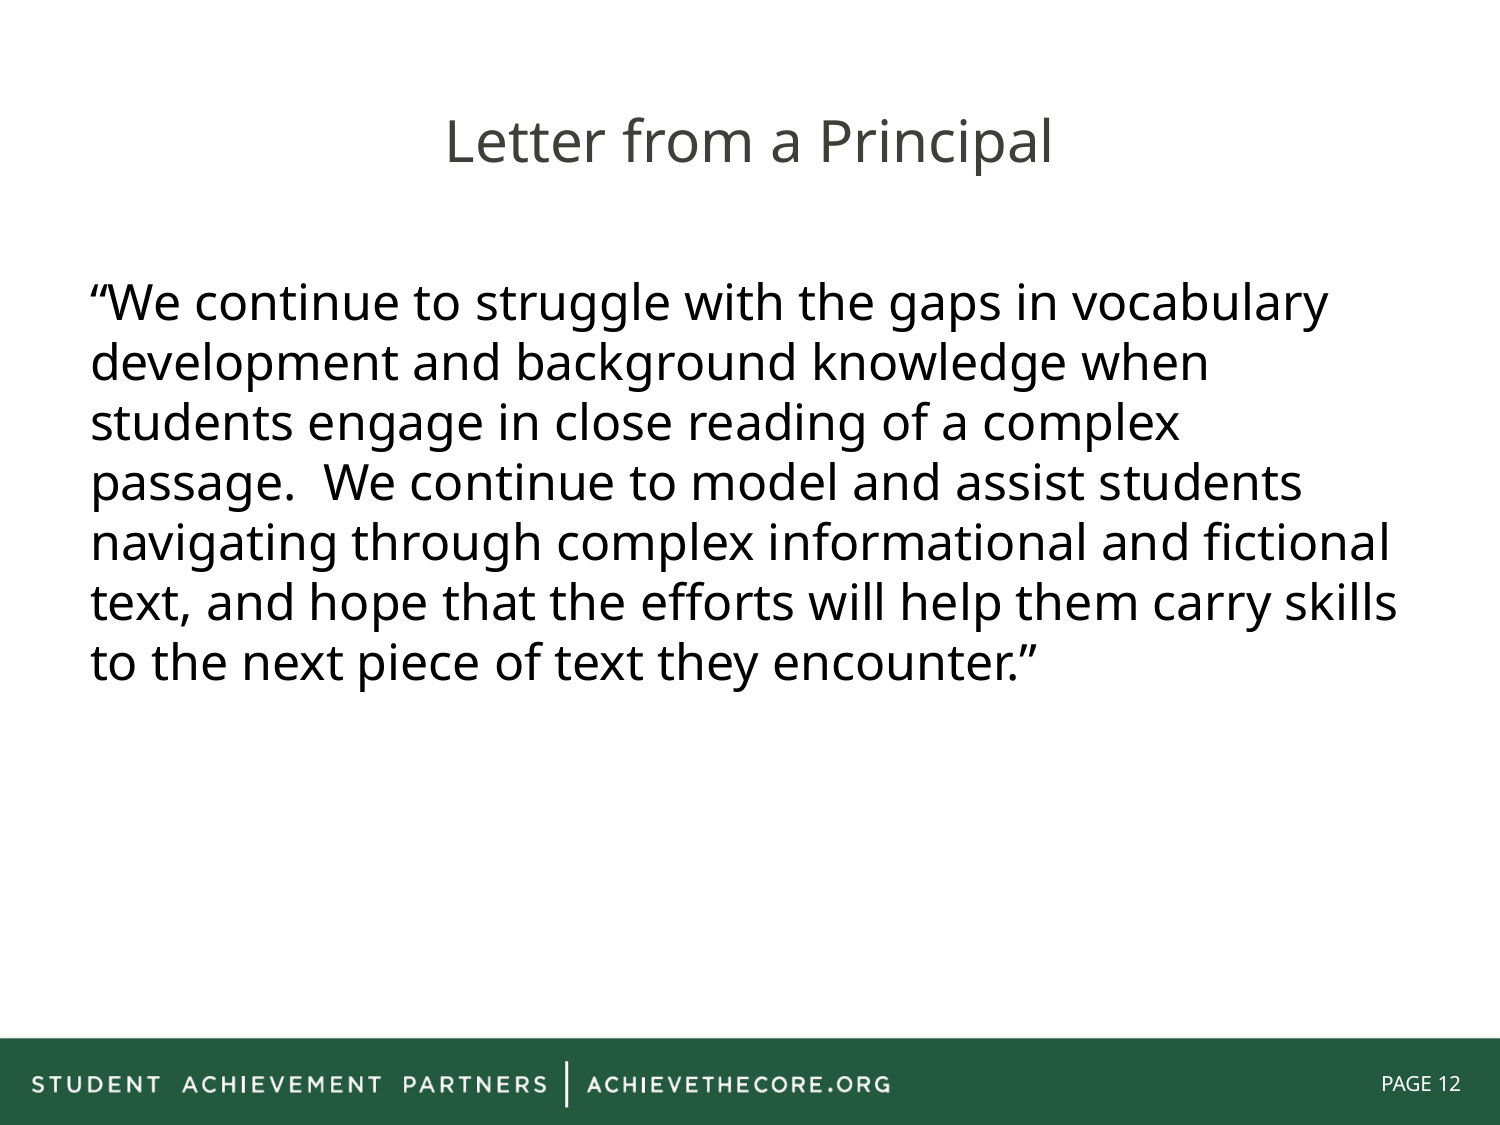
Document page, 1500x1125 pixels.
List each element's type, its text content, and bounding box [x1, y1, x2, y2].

title Letter from a Principal [75, 45, 1425, 233]
list “We continue to struggle with the gaps in vocabulary development and background knowledge when students engage in close reading of a complex passage. We continue to model and assist students navigating through complex informational and fictional text, and hope that the efforts will help them carry skills to the next piece of text they encounter.” [75, 262, 1425, 1005]
